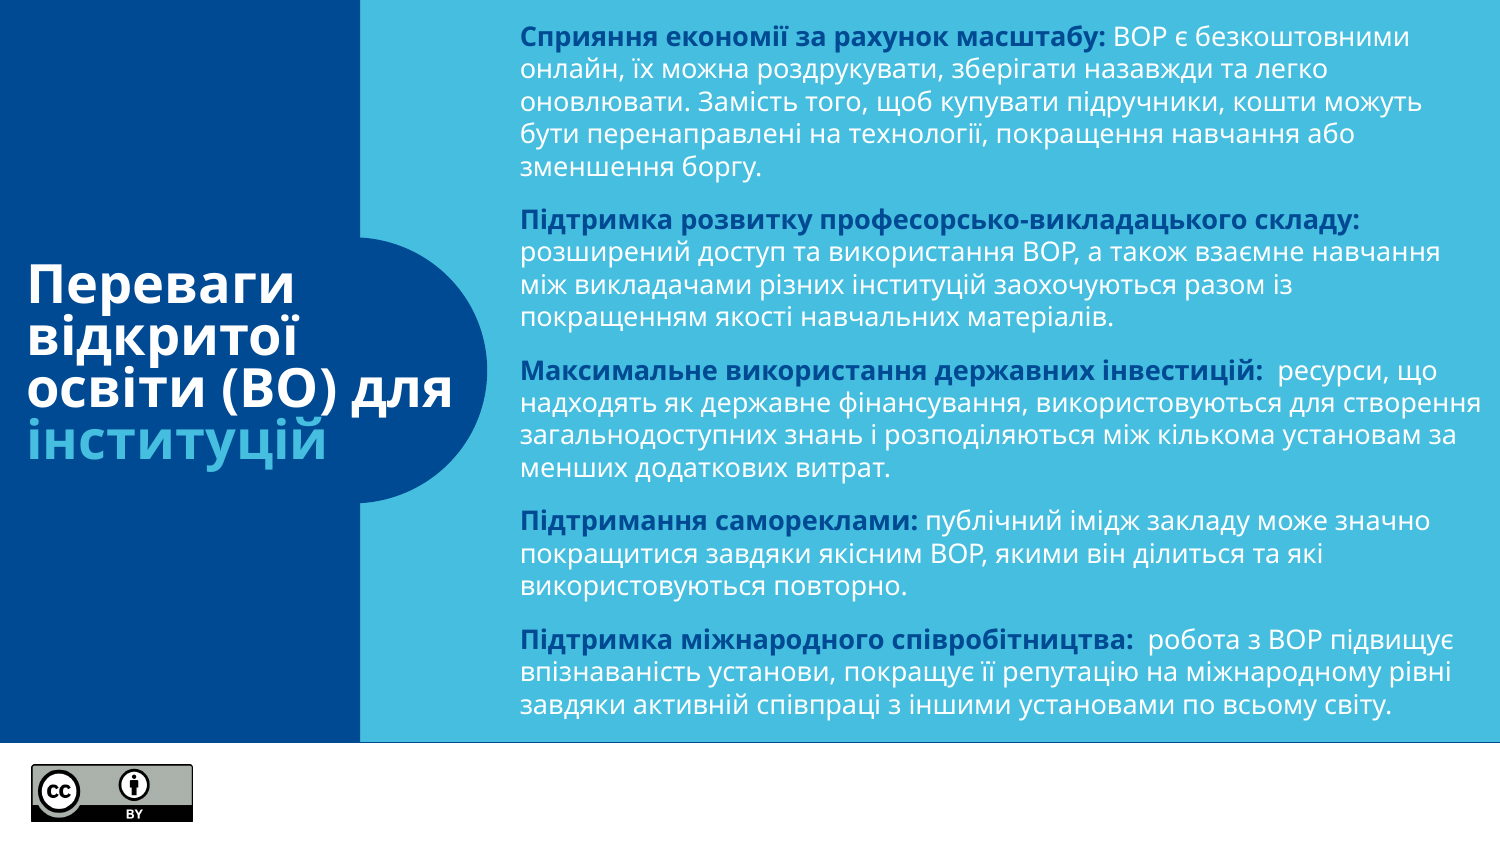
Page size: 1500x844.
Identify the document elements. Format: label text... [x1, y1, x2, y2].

text_box Сприяння економії за рахунок масштабу: ВОР є безкоштовними онлайн, їх можна роздрукувати, зберігати назавжди та легко оновлювати. Замість того, щоб купувати підручники, кошти можуть бути перенаправлені на технології, покращення навчання або зменшення боргу. Підтримка розвитку професорсько-викладацького складу: розширений доступ та використання BOP, а також взаємне навчання між викладачами різних інституцій заохочуються разом із покращенням якості навчальних матеріалів. Максимальне використання державних інвестицій: ресурси, що надходять як державне фінансування, використовуються для створення загальнодоступних знань і розподіляються між кількома установам за менших додаткових витрат. Підтримання самореклами: публічний імідж закладу може значно покращитися завдяки якісним ВОР, якими він ділиться та які використовуються повторно. Підтримка міжнародного співробітництва: робота з BOP підвищує впізнаваність установи, покращує її репутацію на міжнародному рівні завдяки активній співпраці з іншими установами по всьому світу. [504, 4, 1500, 735]
text_box [0, 750, 1500, 844]
text_box [304, 237, 401, 246]
text_box [284, 485, 421, 504]
picture [31, 764, 193, 822]
text_box [0, 0, 361, 742]
text_box Переваги відкритої освіти (BO) для інституцій [11, 246, 488, 485]
